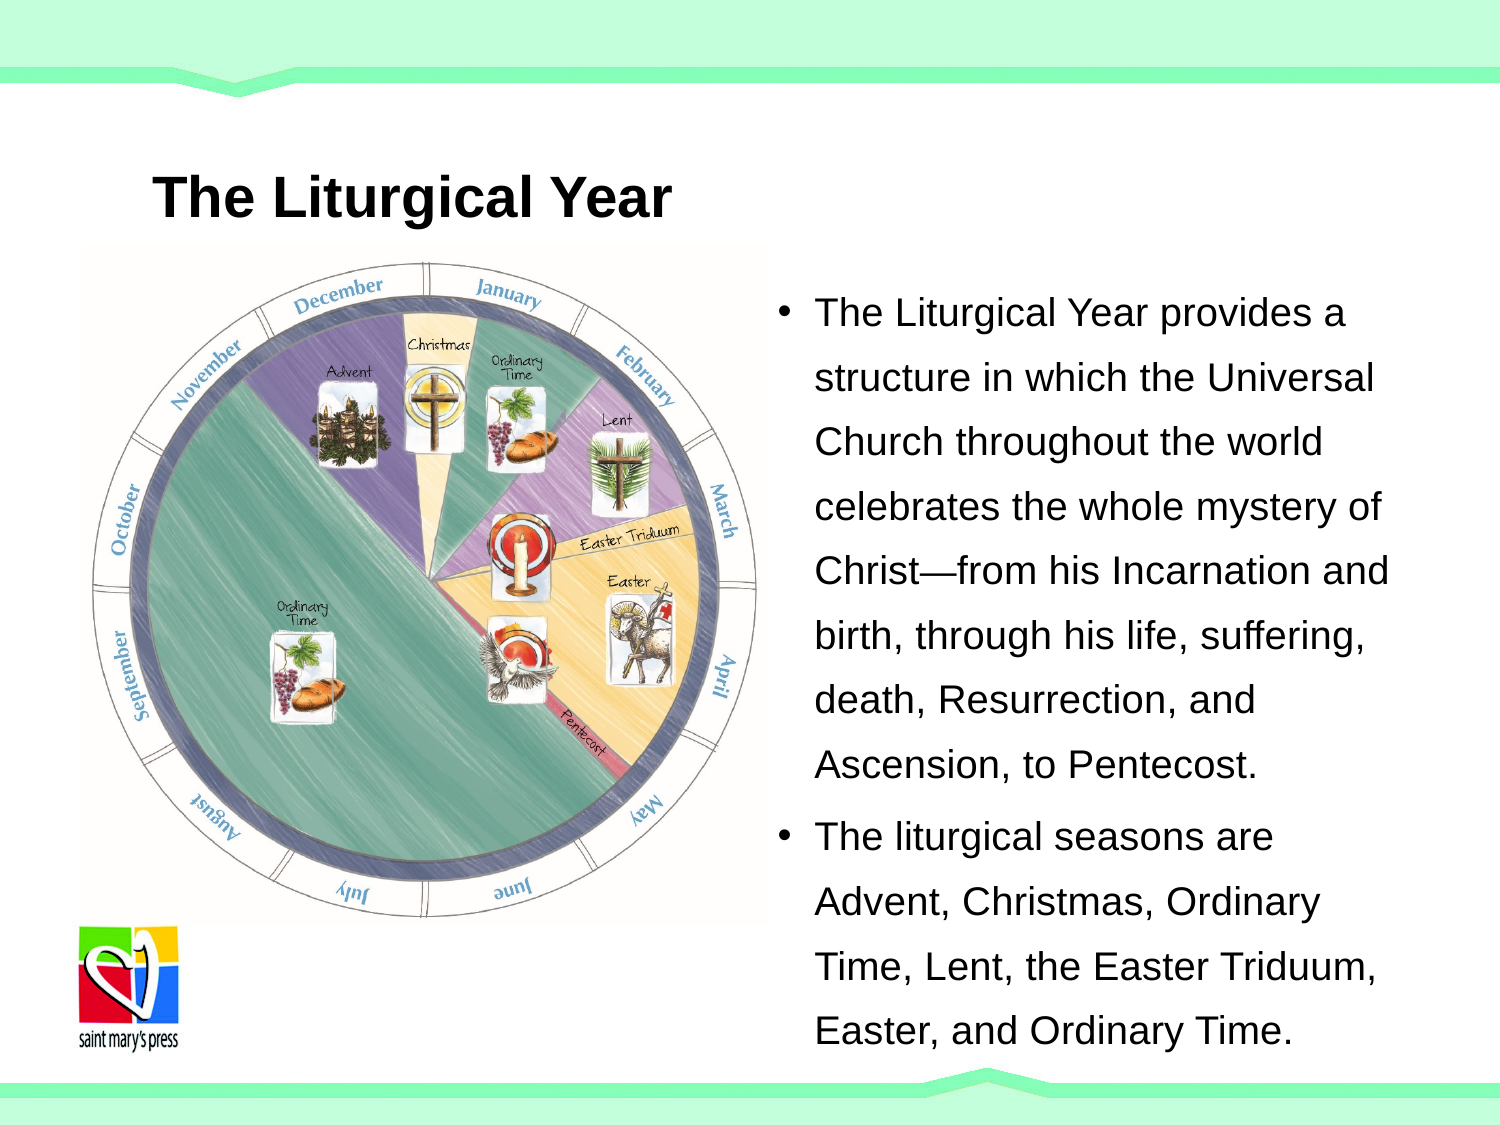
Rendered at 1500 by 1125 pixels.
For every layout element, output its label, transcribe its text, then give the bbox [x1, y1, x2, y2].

title The Liturgical Year [137, 149, 1488, 238]
picture [0, 0, 1500, 1125]
list The Liturgical Year provides a structure in which the Universal Church throughout the world celebrates the whole mystery of Christ—from his Incarnation and birth, through his life, suffering, death, Resurrection, and Ascension, to Pentecost. The liturgical seasons are Advent, Christmas, Ordinary Time, Lent, the Easter Triduum, Easter, and Ordinary Time. [762, 262, 1438, 1071]
